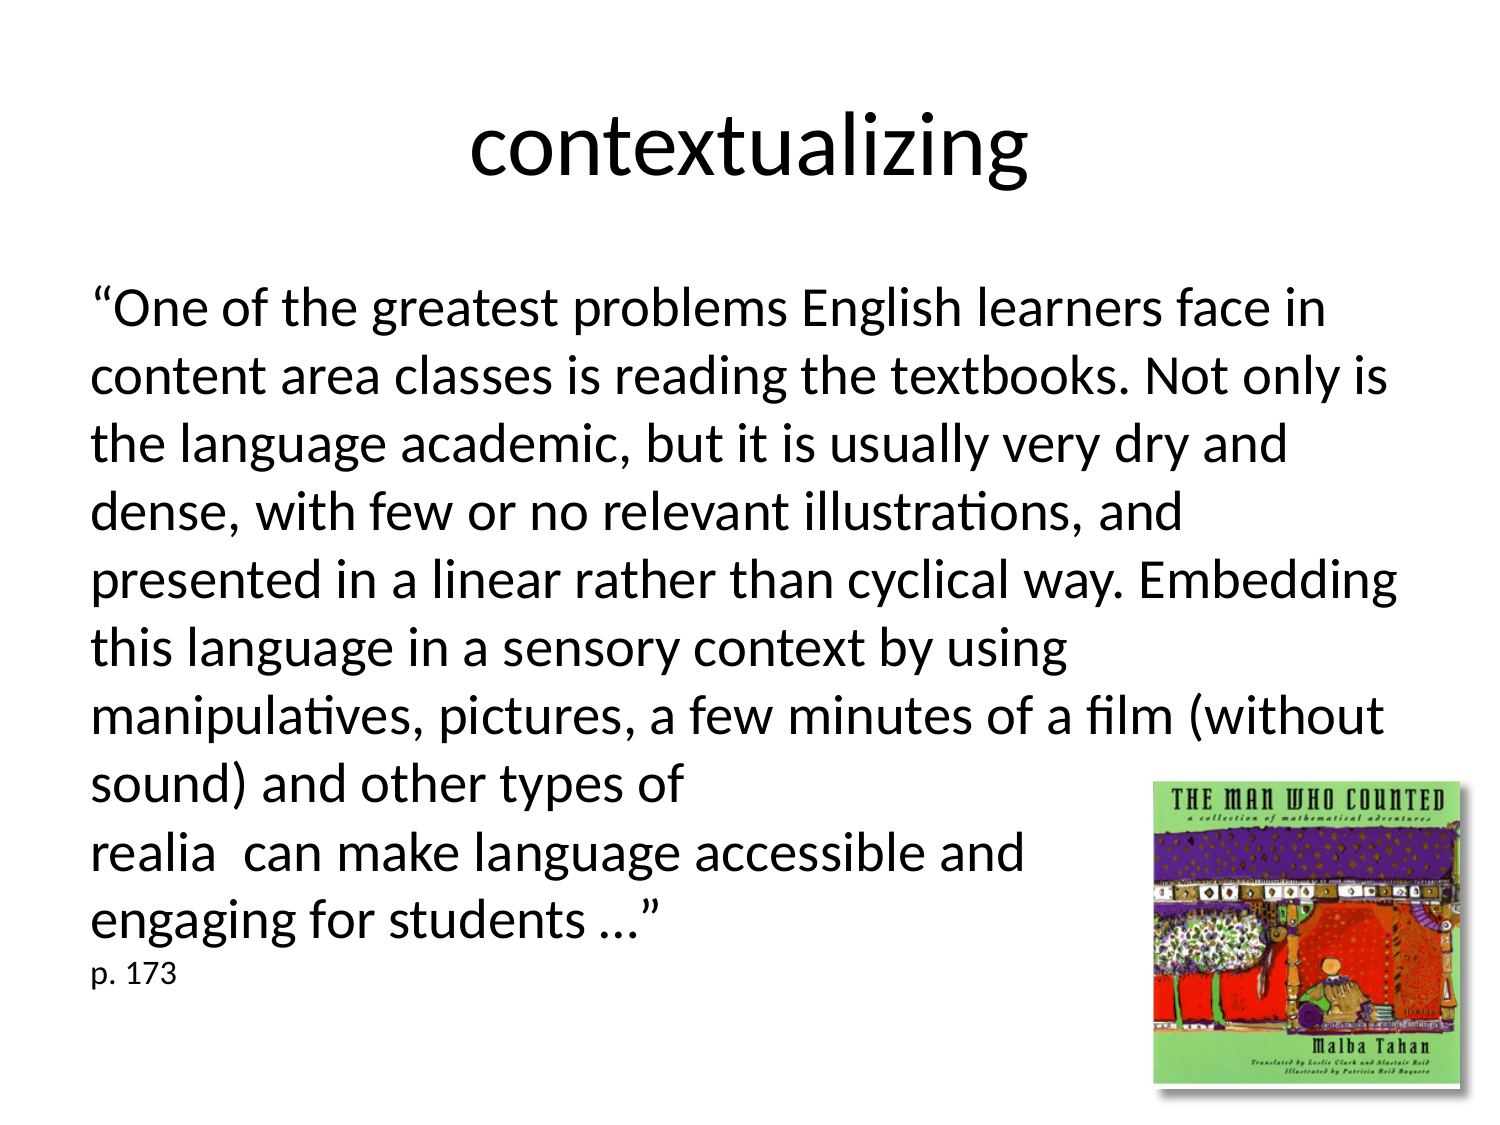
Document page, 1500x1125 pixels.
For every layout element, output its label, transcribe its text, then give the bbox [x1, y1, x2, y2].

list “One of the greatest problems English learners face in content area classes is reading the textbooks. Not only is the language academic, but it is usually very dry and dense, with few or no relevant illustrations, and presented in a linear rather than cyclical way. Embedding this language in a sensory context by using manipulatives, pictures, a few minutes of a film (without sound) and other types of realia can make language accessible and engaging for students …” p. 173 [75, 262, 1425, 1005]
picture [1153, 778, 1461, 1089]
title contextualizing [75, 45, 1425, 233]
